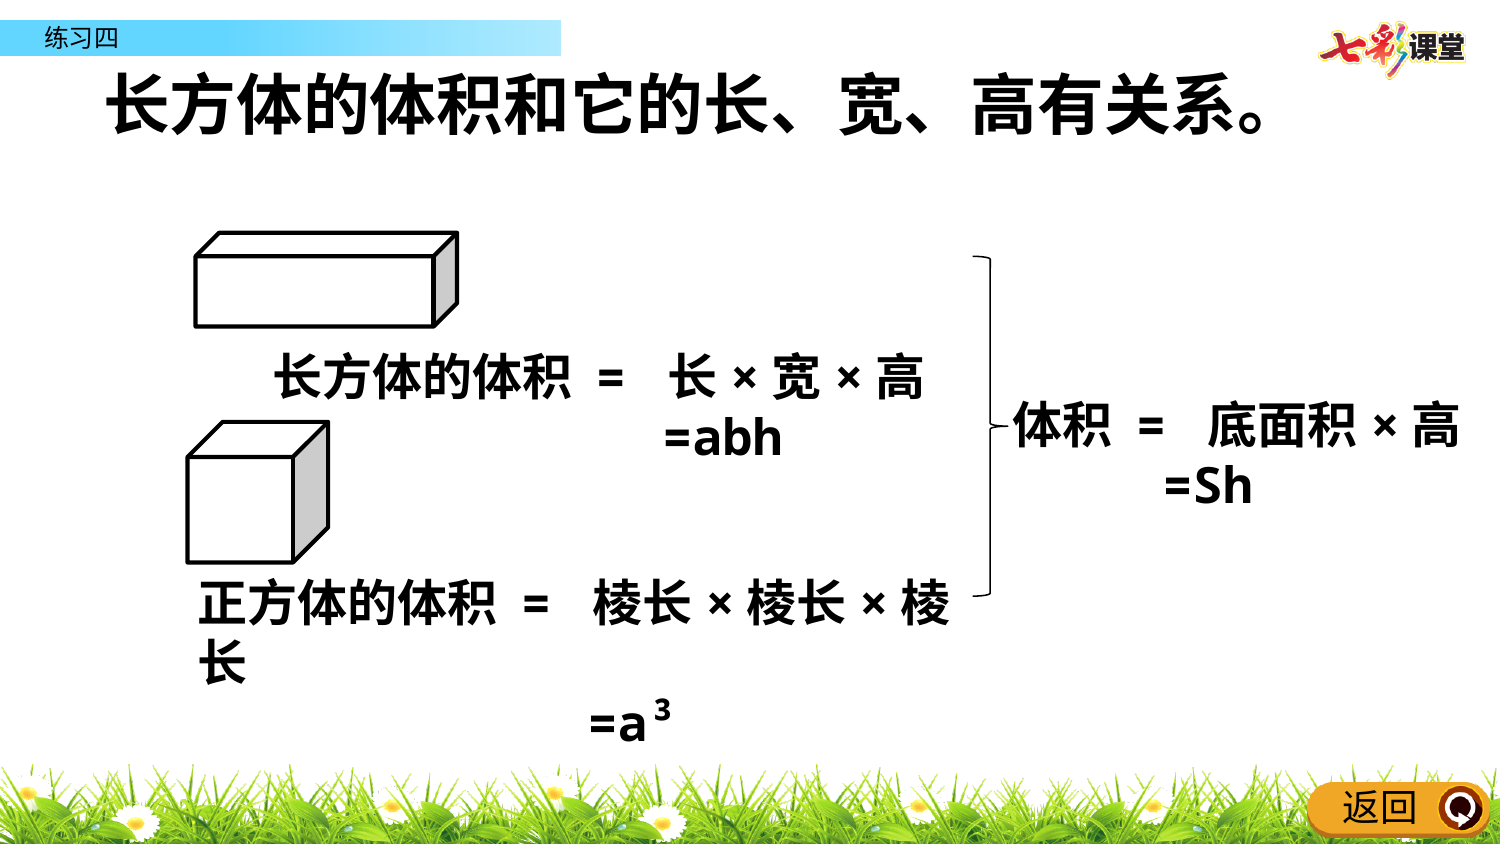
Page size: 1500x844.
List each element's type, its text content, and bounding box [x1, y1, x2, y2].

text_box 长方体的体积 = 长×宽×高 =abh [257, 338, 951, 473]
text_box [185, 419, 331, 563]
text_box 体积 = 底面积×高 =Sh [997, 386, 1479, 522]
text_box 正方体的体积 = 棱长×棱长×棱长 =a³ [182, 563, 1010, 759]
text_box [193, 230, 460, 329]
text_box [972, 255, 997, 597]
picture [0, 764, 1500, 844]
picture [1316, 20, 1468, 80]
text_box 长方体的体积和它的长、宽、高有关系。 [88, 55, 1306, 151]
